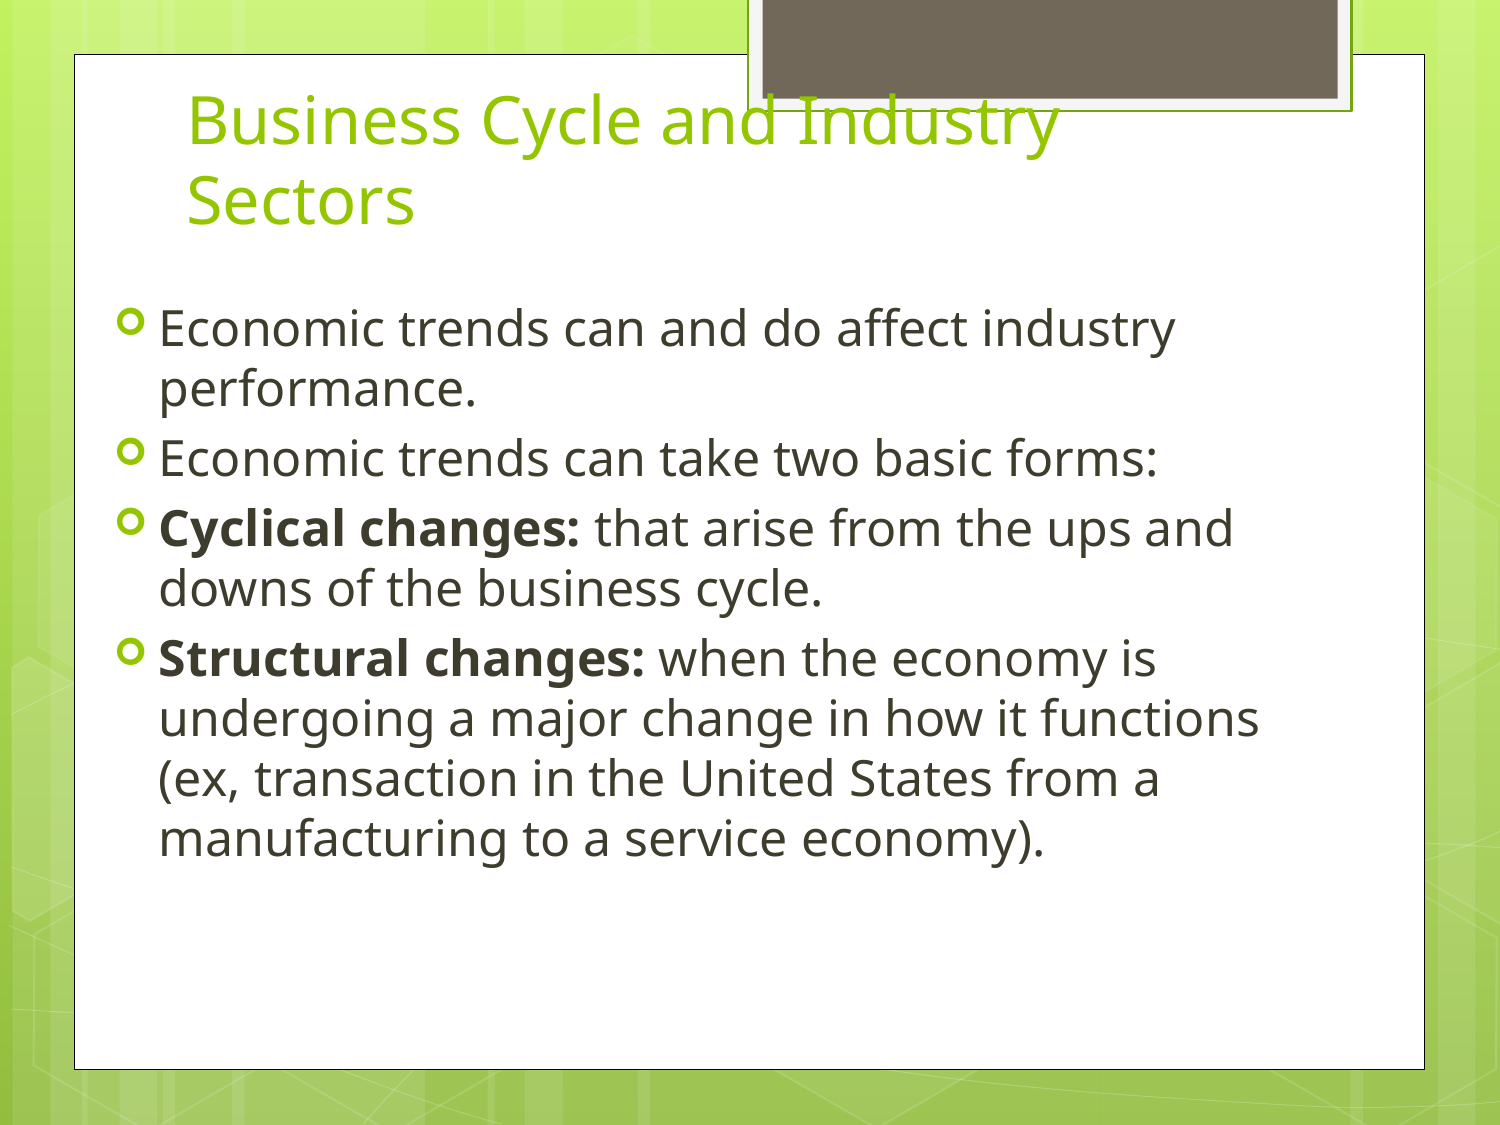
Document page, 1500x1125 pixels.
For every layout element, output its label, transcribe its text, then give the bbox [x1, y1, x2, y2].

list Economic trends can and do affect industry performance. Economic trends can take two basic forms: Cyclical changes: that arise from the ups and downs of the business cycle. Structural changes: when the economy is undergoing a major change in how it functions (ex, transaction in the United States from a manufacturing to a service economy). [87, 288, 1324, 957]
title Business Cycle and Industry Sectors [171, 168, 1324, 245]
